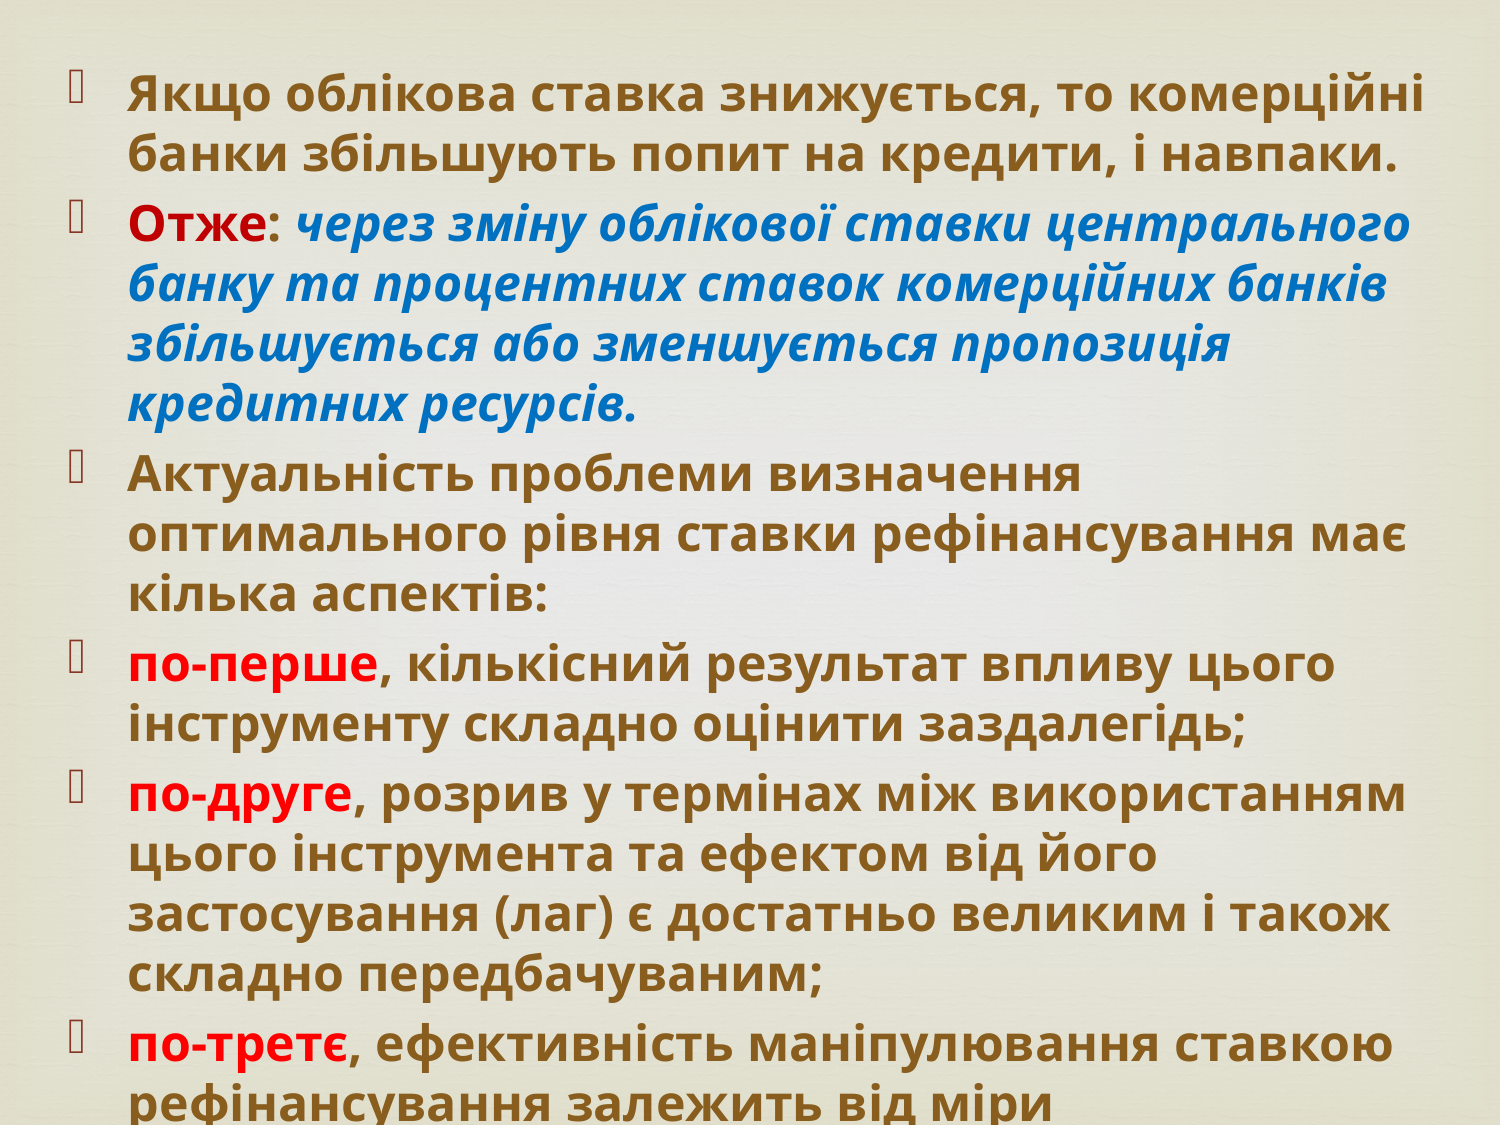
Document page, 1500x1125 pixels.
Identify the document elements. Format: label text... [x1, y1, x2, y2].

text_box Якщо облікова ставка знижується, то комерційні банки збільшують попит на кредити, і навпаки. Отже: через зміну облікової ставки центрального банку та процентних ставок комерційних банків збільшується або зменшується пропозиція кредитних ресурсів. Актуальність проблеми визначення оптимального рівня ставки рефінансування має кілька аспектів: по-перше, кількісний результат впливу цього інструменту складно оцінити заздалегідь; по-друге, розрив у термінах між використанням цього інструмента та ефектом від його застосування (лаг) є достатньо великим і також складно передбачуваним; по-третє, ефективність маніпулювання ставкою рефінансування залежить від міри координованості багатьох напрямків економічної політики. [53, 54, 1471, 1083]
